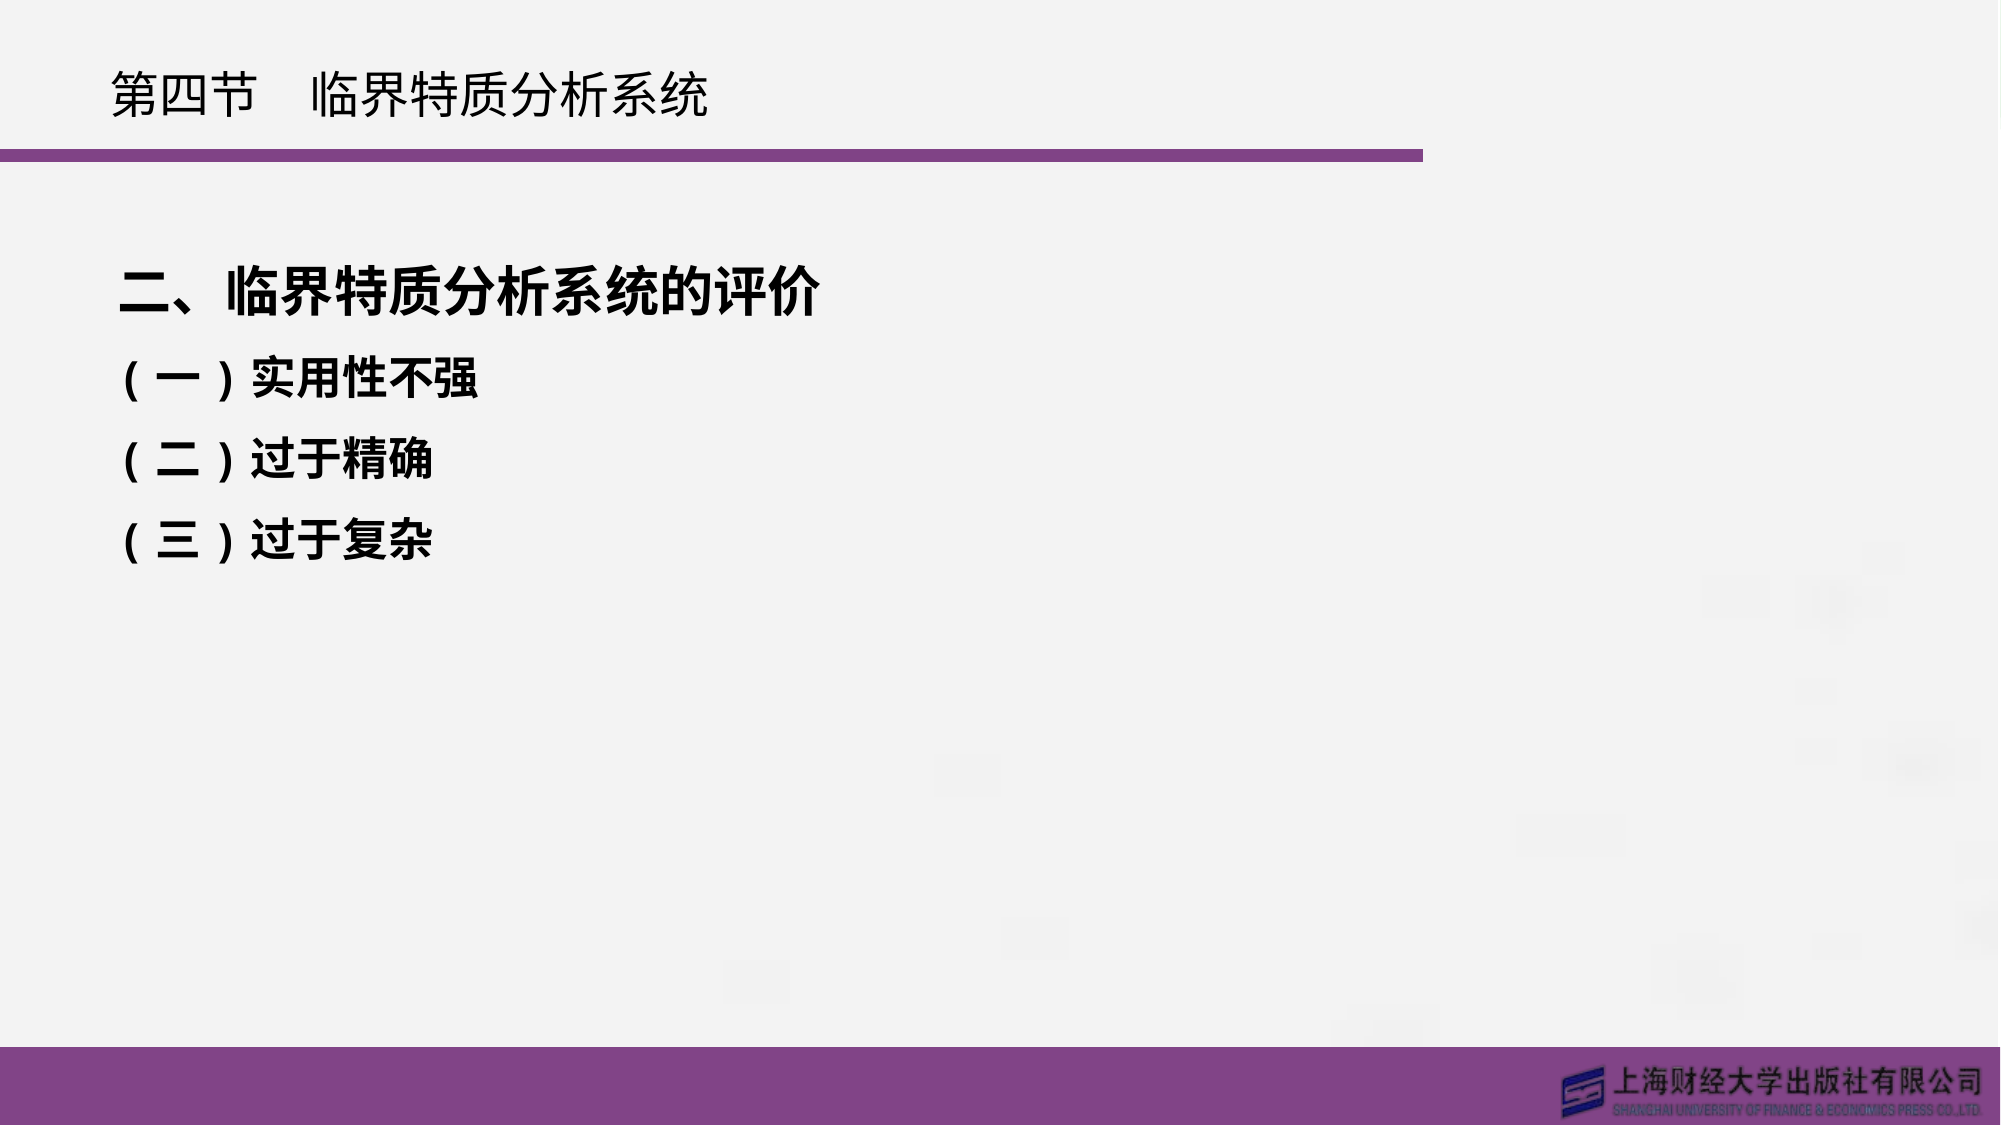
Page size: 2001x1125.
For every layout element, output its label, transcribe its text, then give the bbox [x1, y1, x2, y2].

picture [0, 0, 2001, 1125]
title 第四节 临界特质分析系统 [94, 42, 1451, 146]
list 二、临界特质分析系统的评价 (一)实用性不强 (二)过于精确 (三)过于复杂 [102, 233, 1898, 1032]
